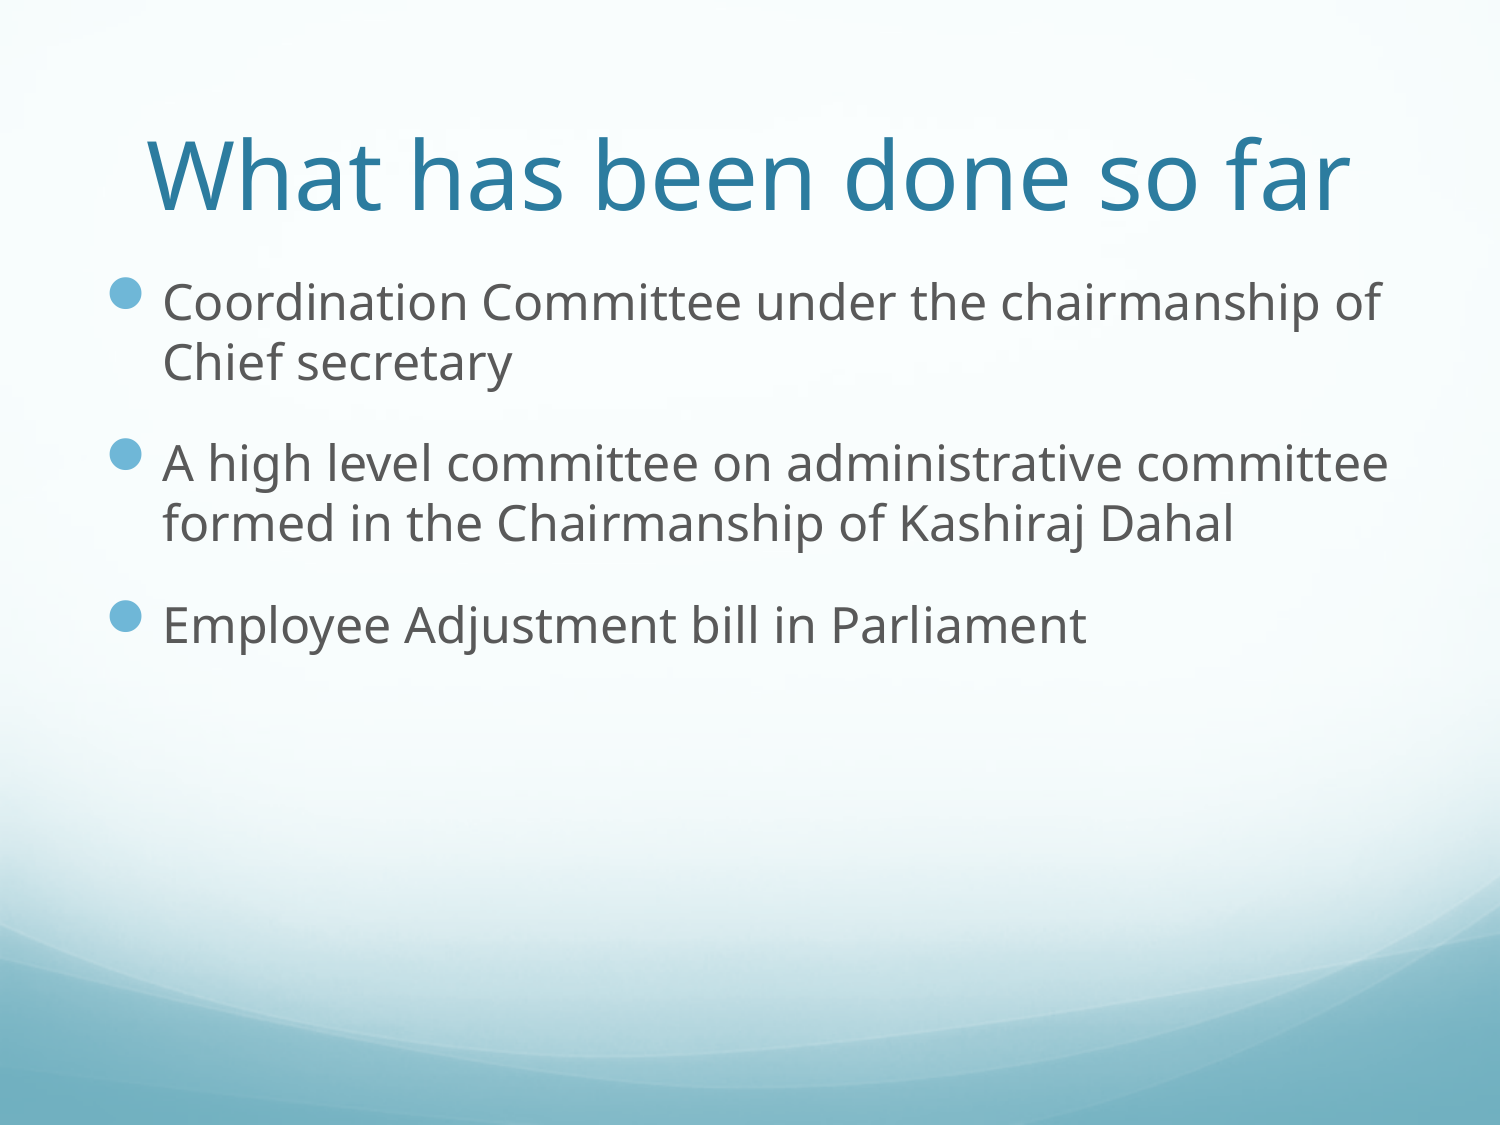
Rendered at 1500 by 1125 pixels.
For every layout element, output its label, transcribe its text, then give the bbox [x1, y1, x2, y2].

list Coordination Committee under the chairmanship of Chief secretary A high level committee on administrative committee formed in the Chairmanship of Kashiraj Dahal Employee Adjustment bill in Parliament [90, 262, 1410, 975]
title What has been done so far [90, 17, 1410, 237]
